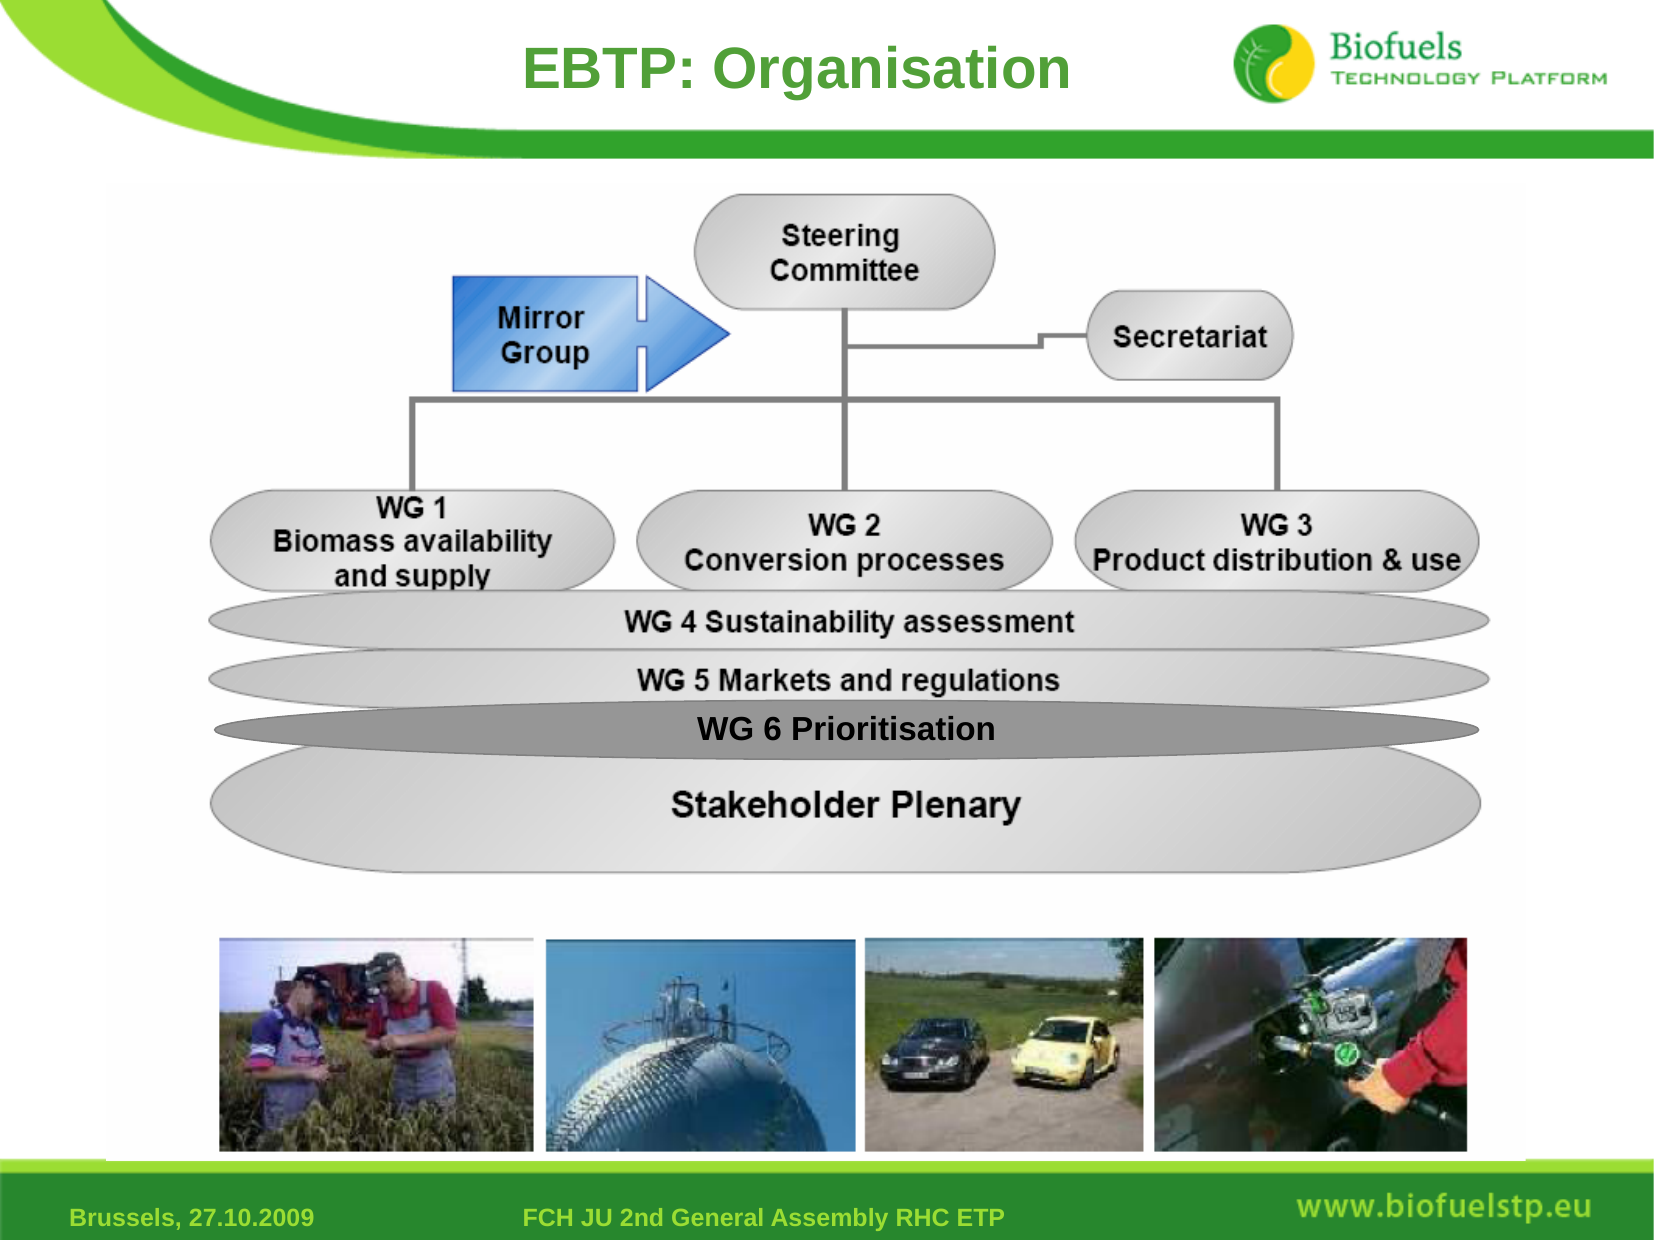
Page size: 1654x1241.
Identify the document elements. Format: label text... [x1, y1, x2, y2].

picture [0, 0, 1654, 1240]
text_box EBTP: Organisation [283, 29, 1312, 109]
